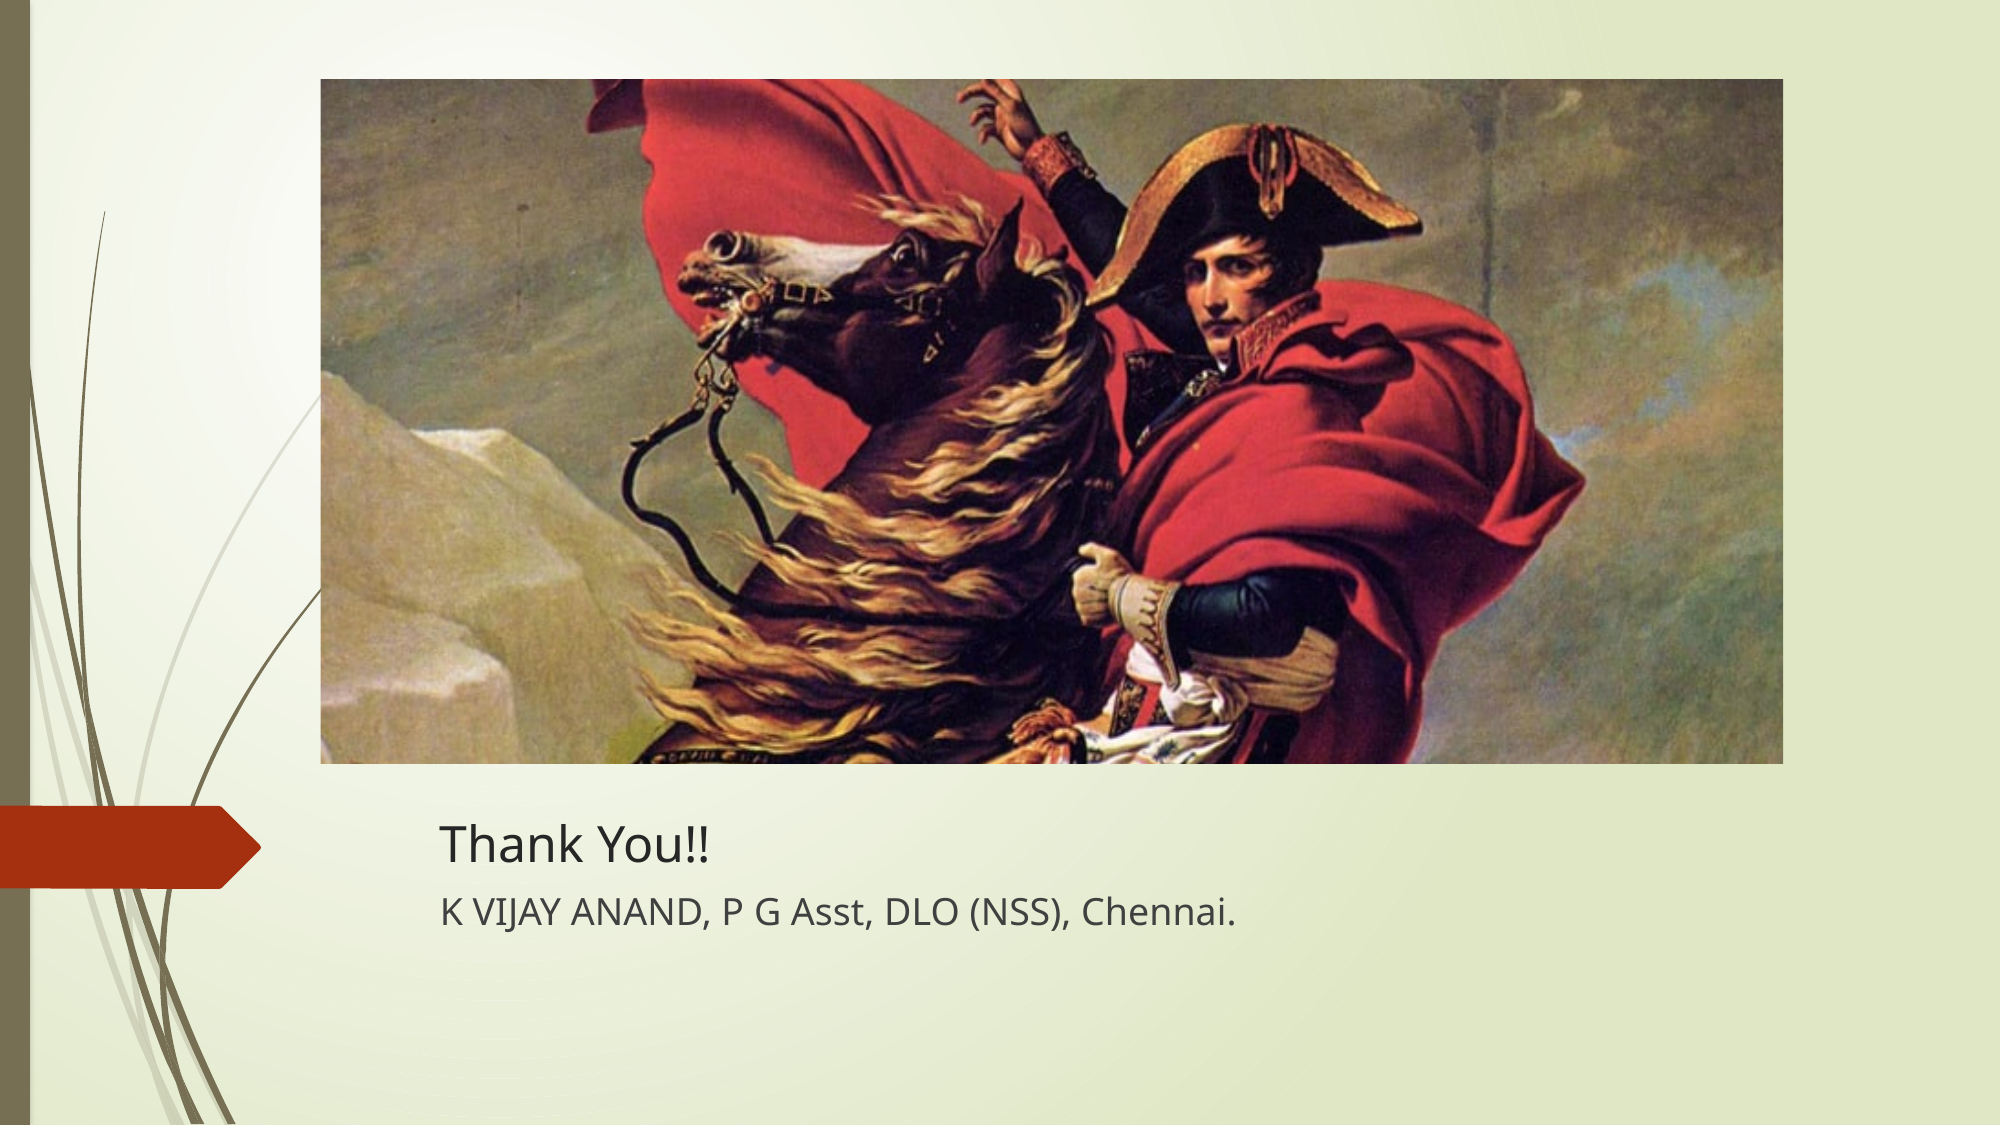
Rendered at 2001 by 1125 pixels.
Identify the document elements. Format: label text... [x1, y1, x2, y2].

picture [320, 79, 1784, 764]
list K VIJAY ANAND, P G Asst, DLO (NSS), Chennai. [424, 880, 1888, 962]
title Thank You!! [424, 787, 1888, 880]
